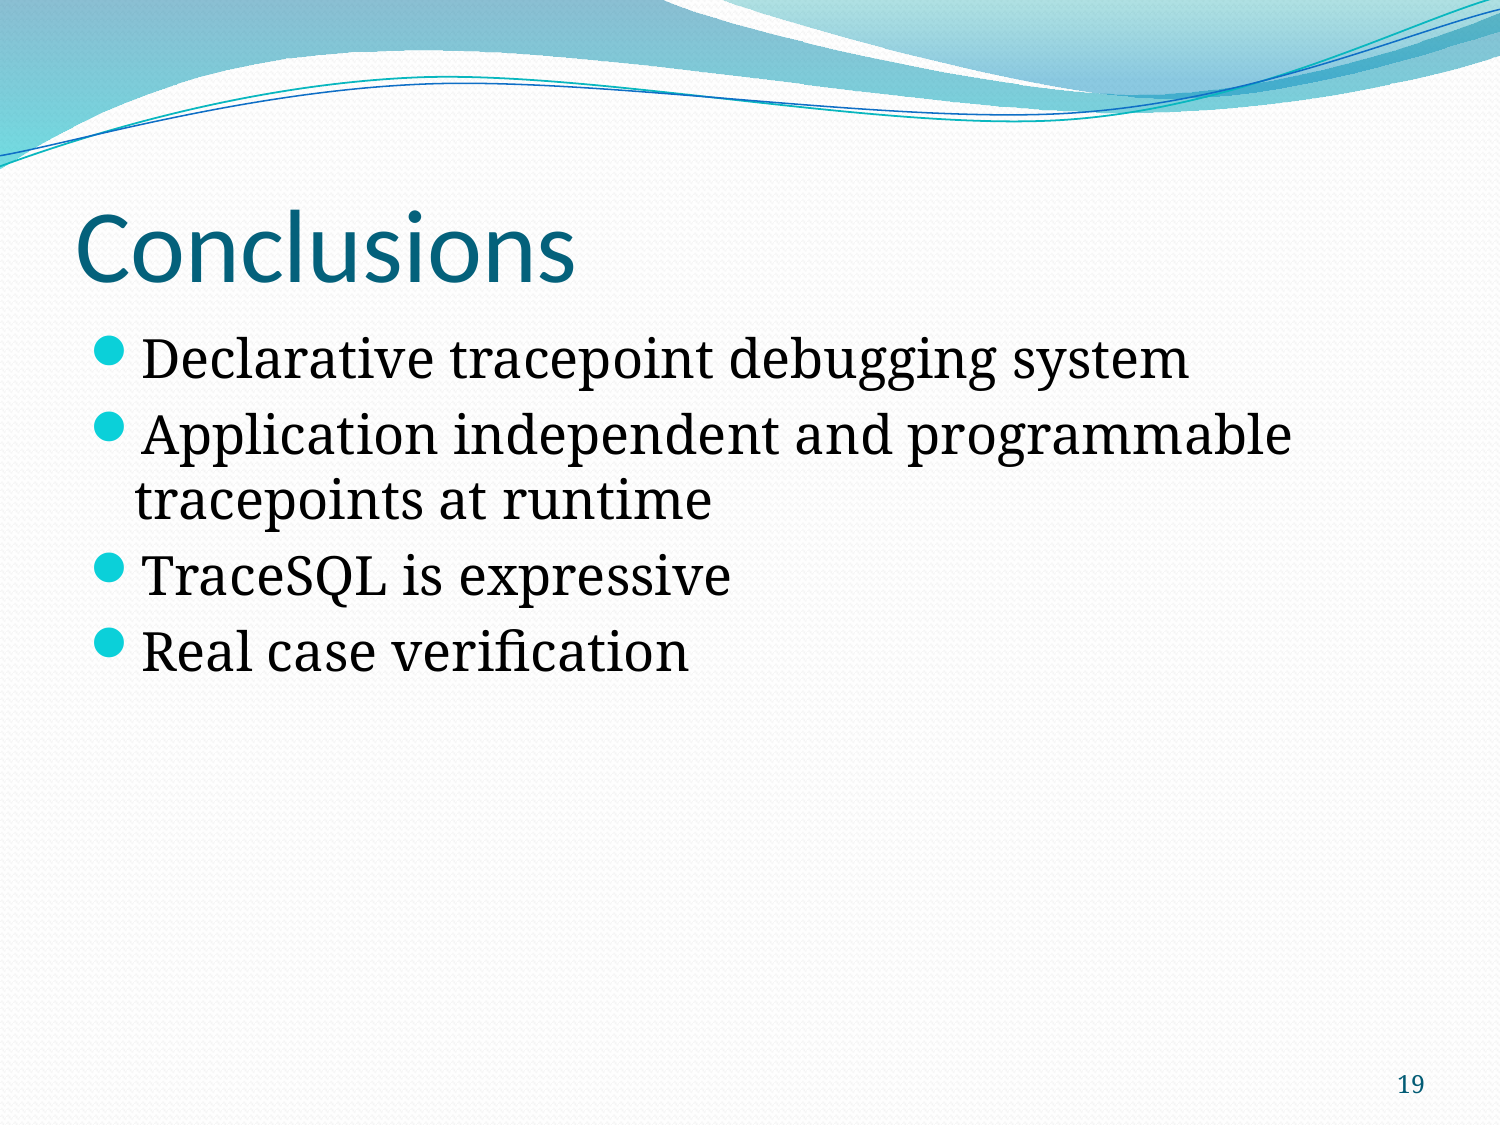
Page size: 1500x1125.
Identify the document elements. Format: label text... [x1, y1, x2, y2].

list Declarative tracepoint debugging system Application independent and programmable tracepoints at runtime TraceSQL is expressive Real case verification [75, 317, 1425, 1038]
title Conclusions [75, 115, 1425, 303]
slide_number 19 [1299, 1042, 1425, 1103]
